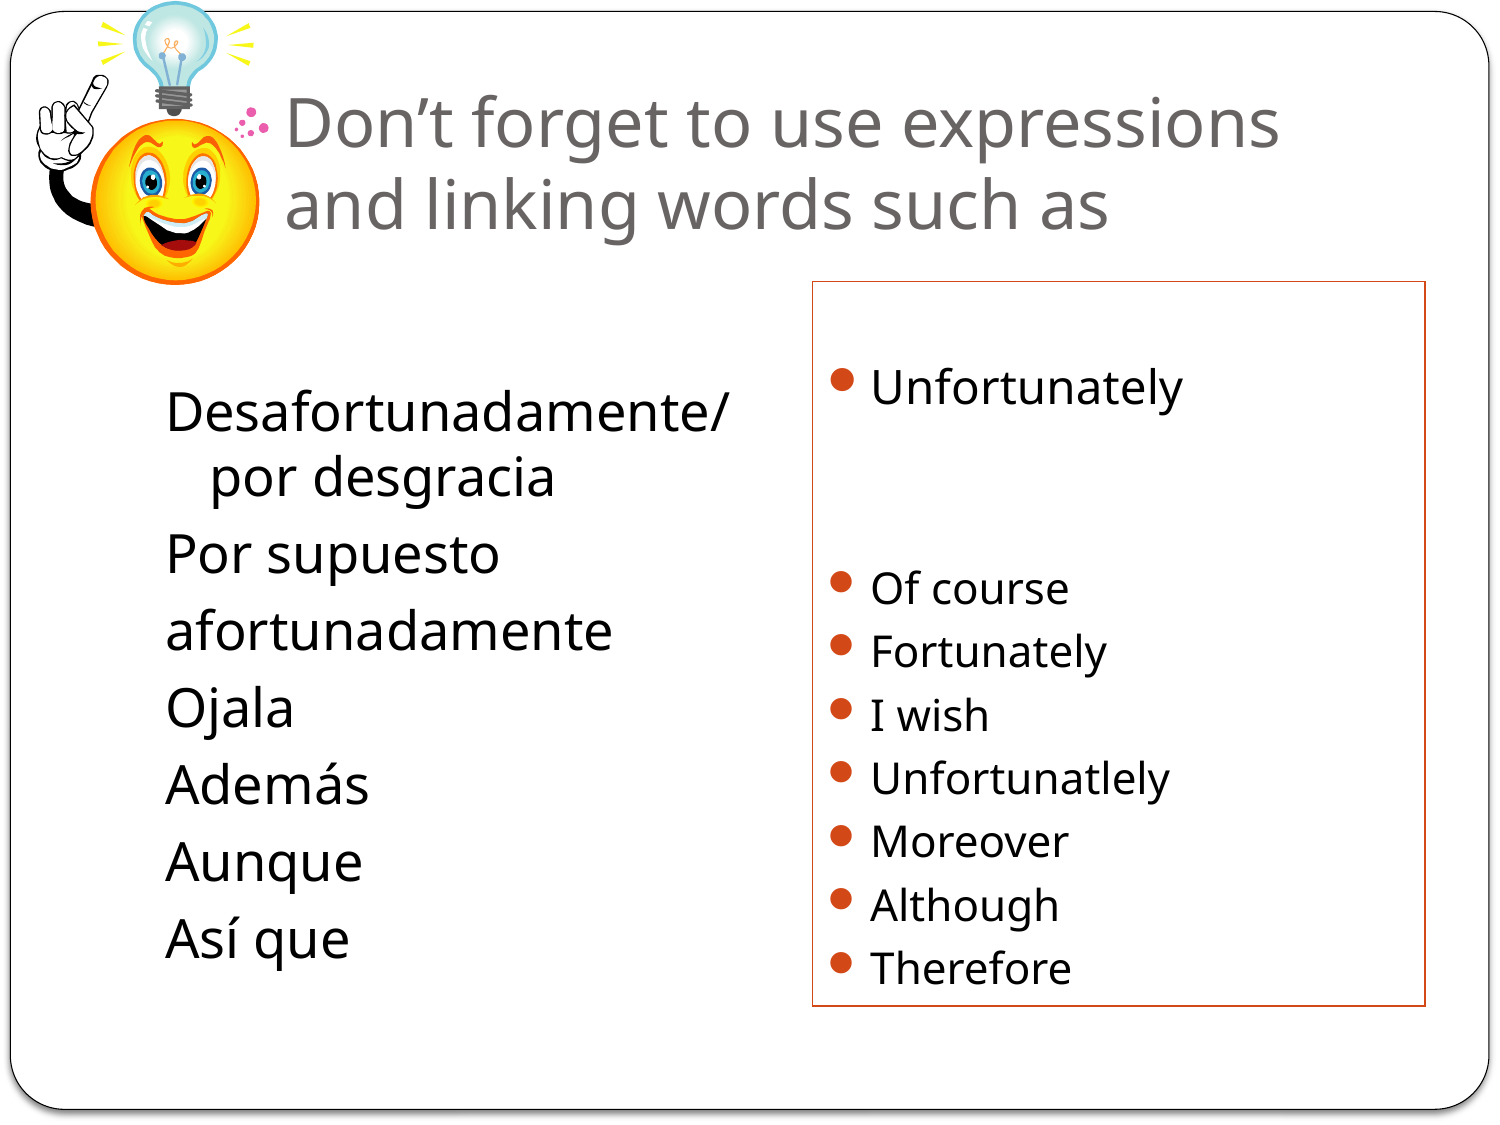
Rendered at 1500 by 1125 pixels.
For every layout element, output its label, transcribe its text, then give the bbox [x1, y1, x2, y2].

title Don’t forget to use expressions and linking words such as [275, 70, 1500, 259]
list Unfortunately Of course Fortunately I wish Unfortunatlely Moreover Although Therefore [812, 281, 1426, 1007]
list Desafortunadamente/por desgracia Por supuesto afortunadamente Ojala Además Aunque Así que [149, 292, 763, 1007]
picture [34, 0, 270, 287]
